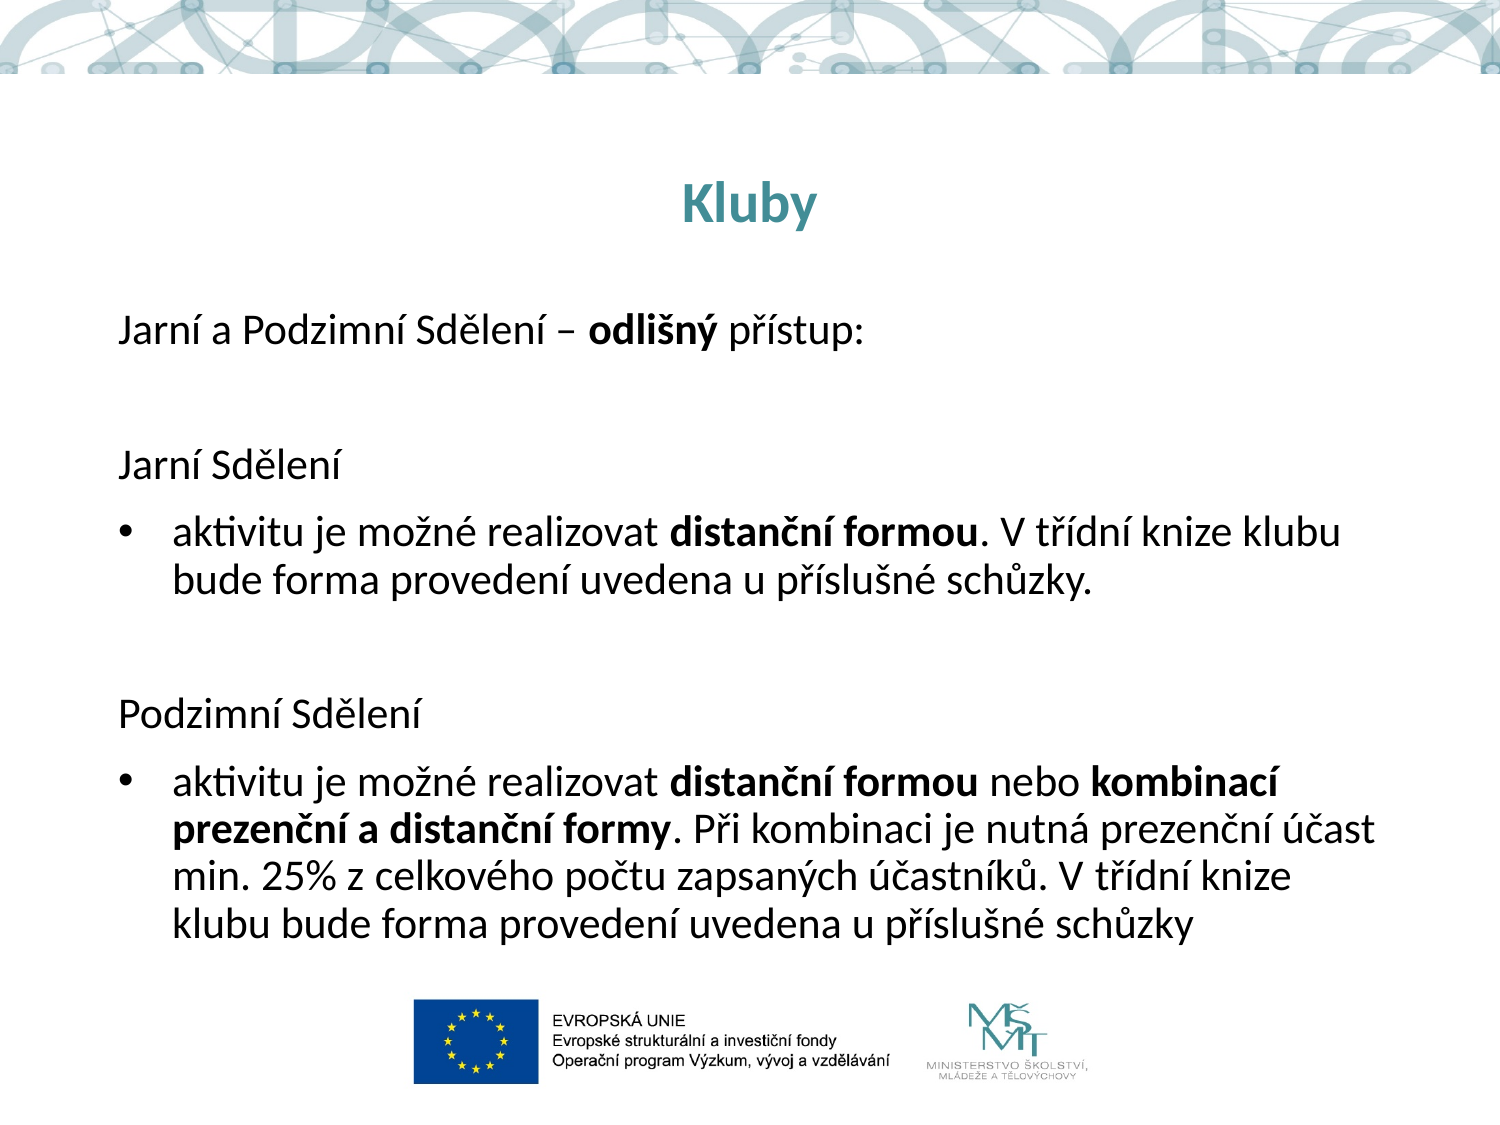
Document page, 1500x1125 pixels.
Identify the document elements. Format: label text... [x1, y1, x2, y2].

picture [371, 957, 1129, 1125]
title Kluby [103, 129, 1397, 278]
list Jarní a Podzimní Sdělení – odlišný přístup: Jarní Sdělení aktivitu je možné realizovat distanční formou. V třídní knize klubu bude forma provedení uvedena u příslušné schůzky. Podzimní Sdělení aktivitu je možné realizovat distanční formou nebo kombinací prezenční a distanční formy. Při kombinaci je nutná prezenční účast min. 25% z celkového počtu zapsaných účastníků. V třídní knize klubu bude forma provedení uvedena u příslušné schůzky [103, 299, 1397, 957]
picture [0, 0, 1500, 74]
